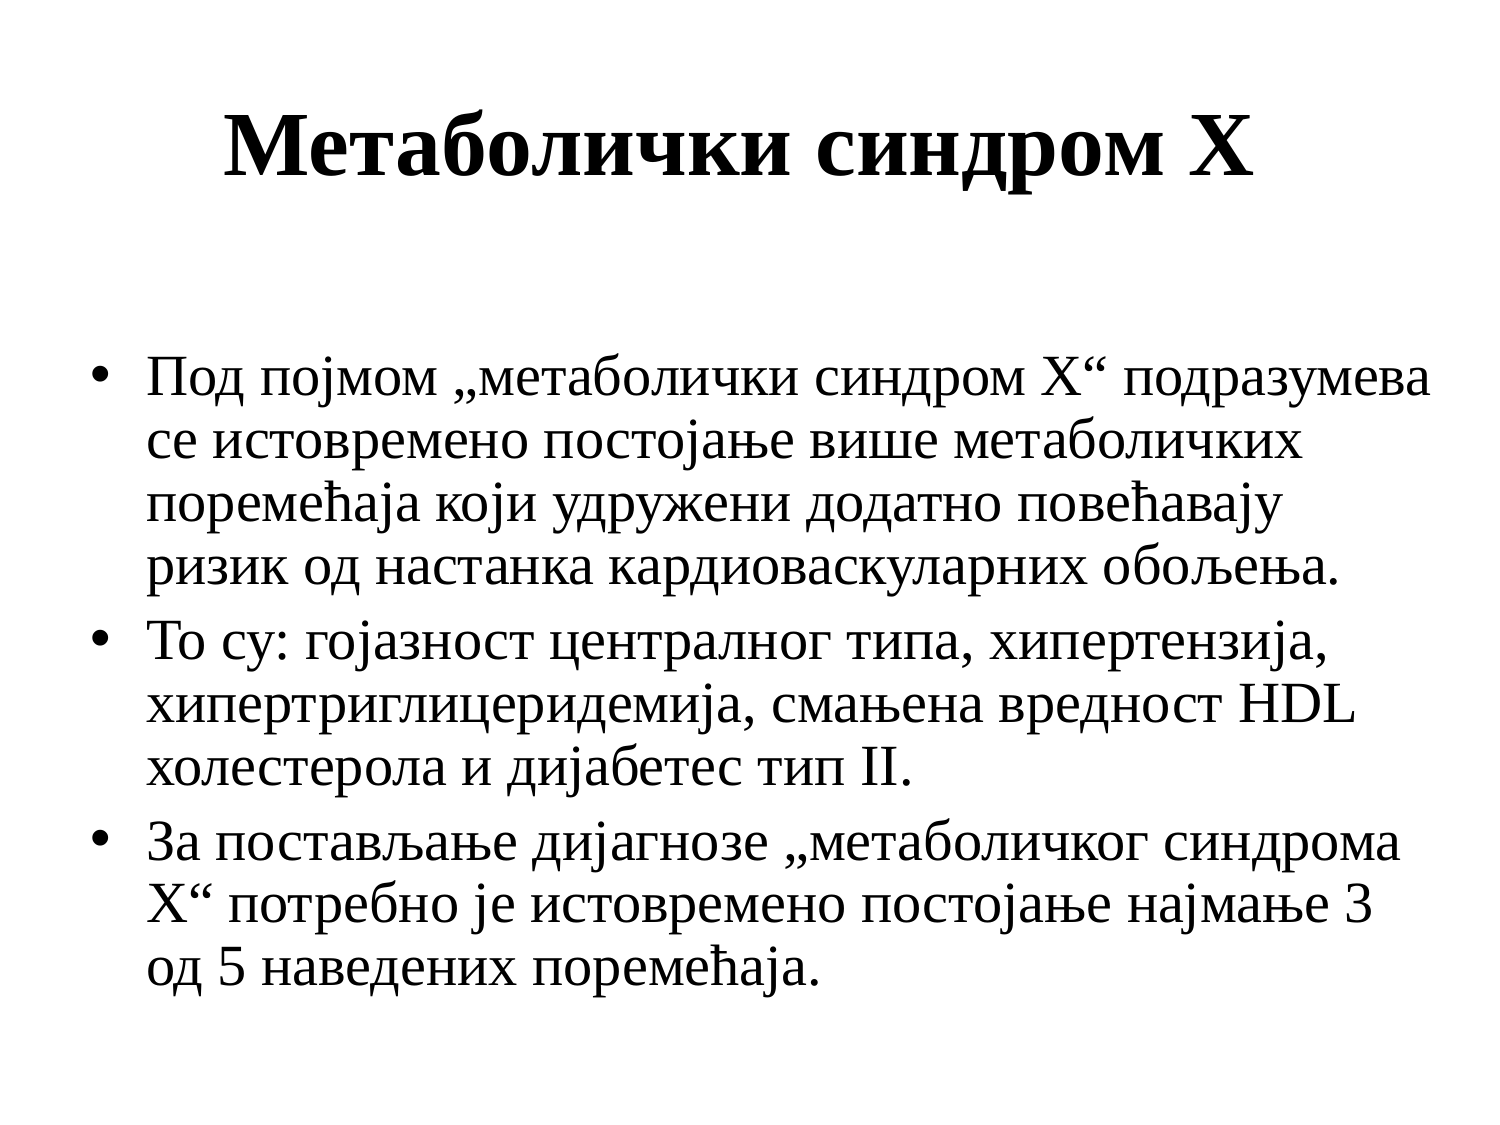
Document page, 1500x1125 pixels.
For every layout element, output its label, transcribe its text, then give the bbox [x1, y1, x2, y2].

title Метаболички синдром X [75, 45, 1425, 233]
list Под појмом „метаболички синдром X“ подразумева се истовремено постојање више метаболичких поремећаја који удружени додатно повећавају ризик од настанка кардиоваскуларних обољења. То су: гојазност централног типа, хипертензија, хипертриглицеридемија, смањена вредност HDL холестерола и дијабетес тип II. За постављање дијагнозе „метаболичког синдрома X“ потребно је истовремено постојање најмање 3 од 5 наведених поремећаја. [75, 338, 1450, 1125]
